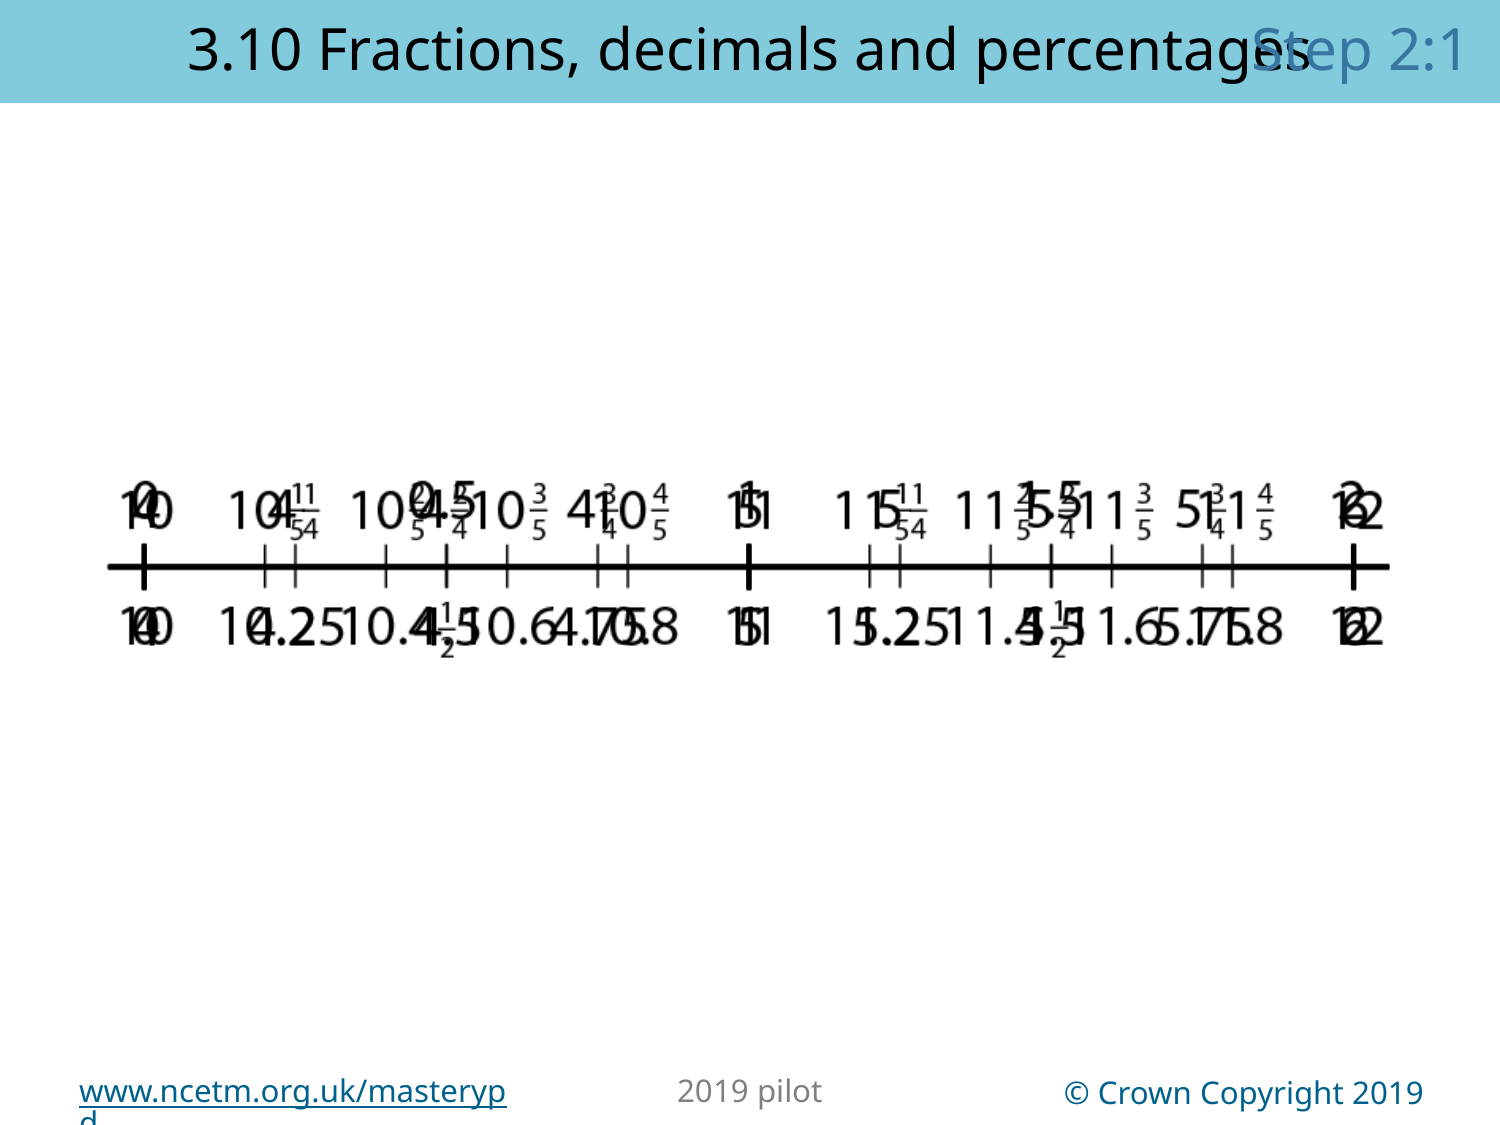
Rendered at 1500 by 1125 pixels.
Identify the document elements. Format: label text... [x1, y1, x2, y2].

list Step 2:1 [0, 0, 1500, 104]
picture [101, 385, 1399, 800]
